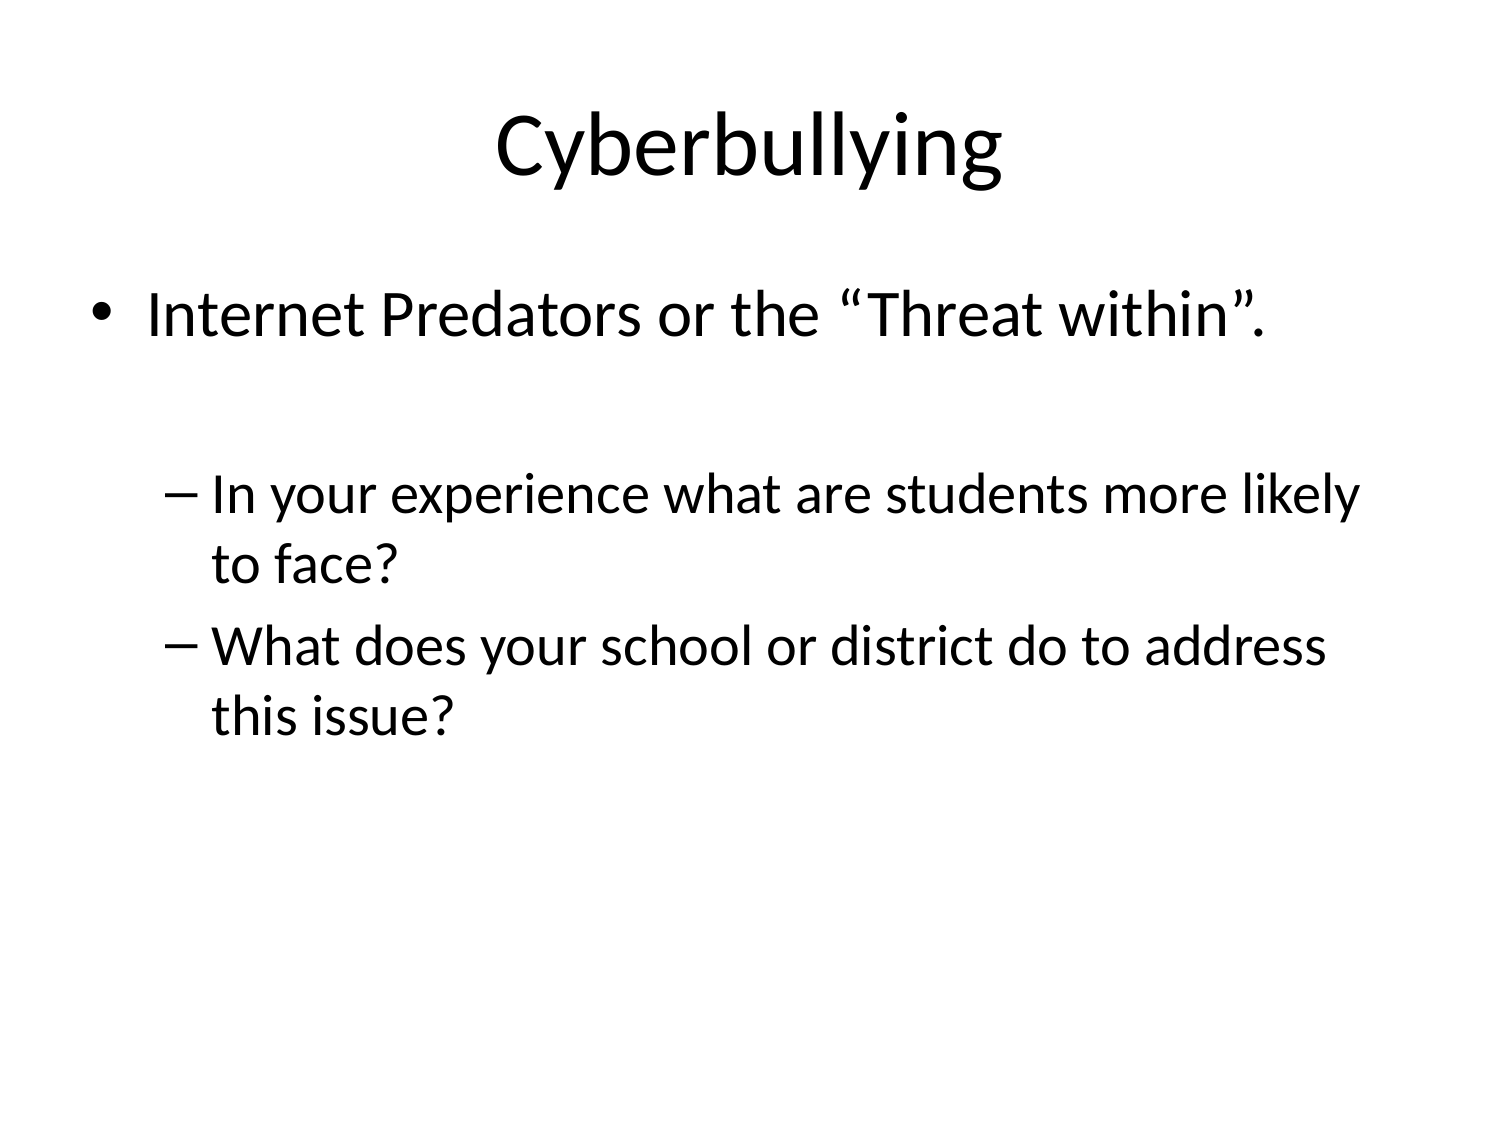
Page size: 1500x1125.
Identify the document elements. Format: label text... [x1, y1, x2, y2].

list Internet Predators or the “Threat within”. In your experience what are students more likely to face? What does your school or district do to address this issue? [75, 262, 1425, 1005]
title Cyberbullying [75, 45, 1425, 233]
